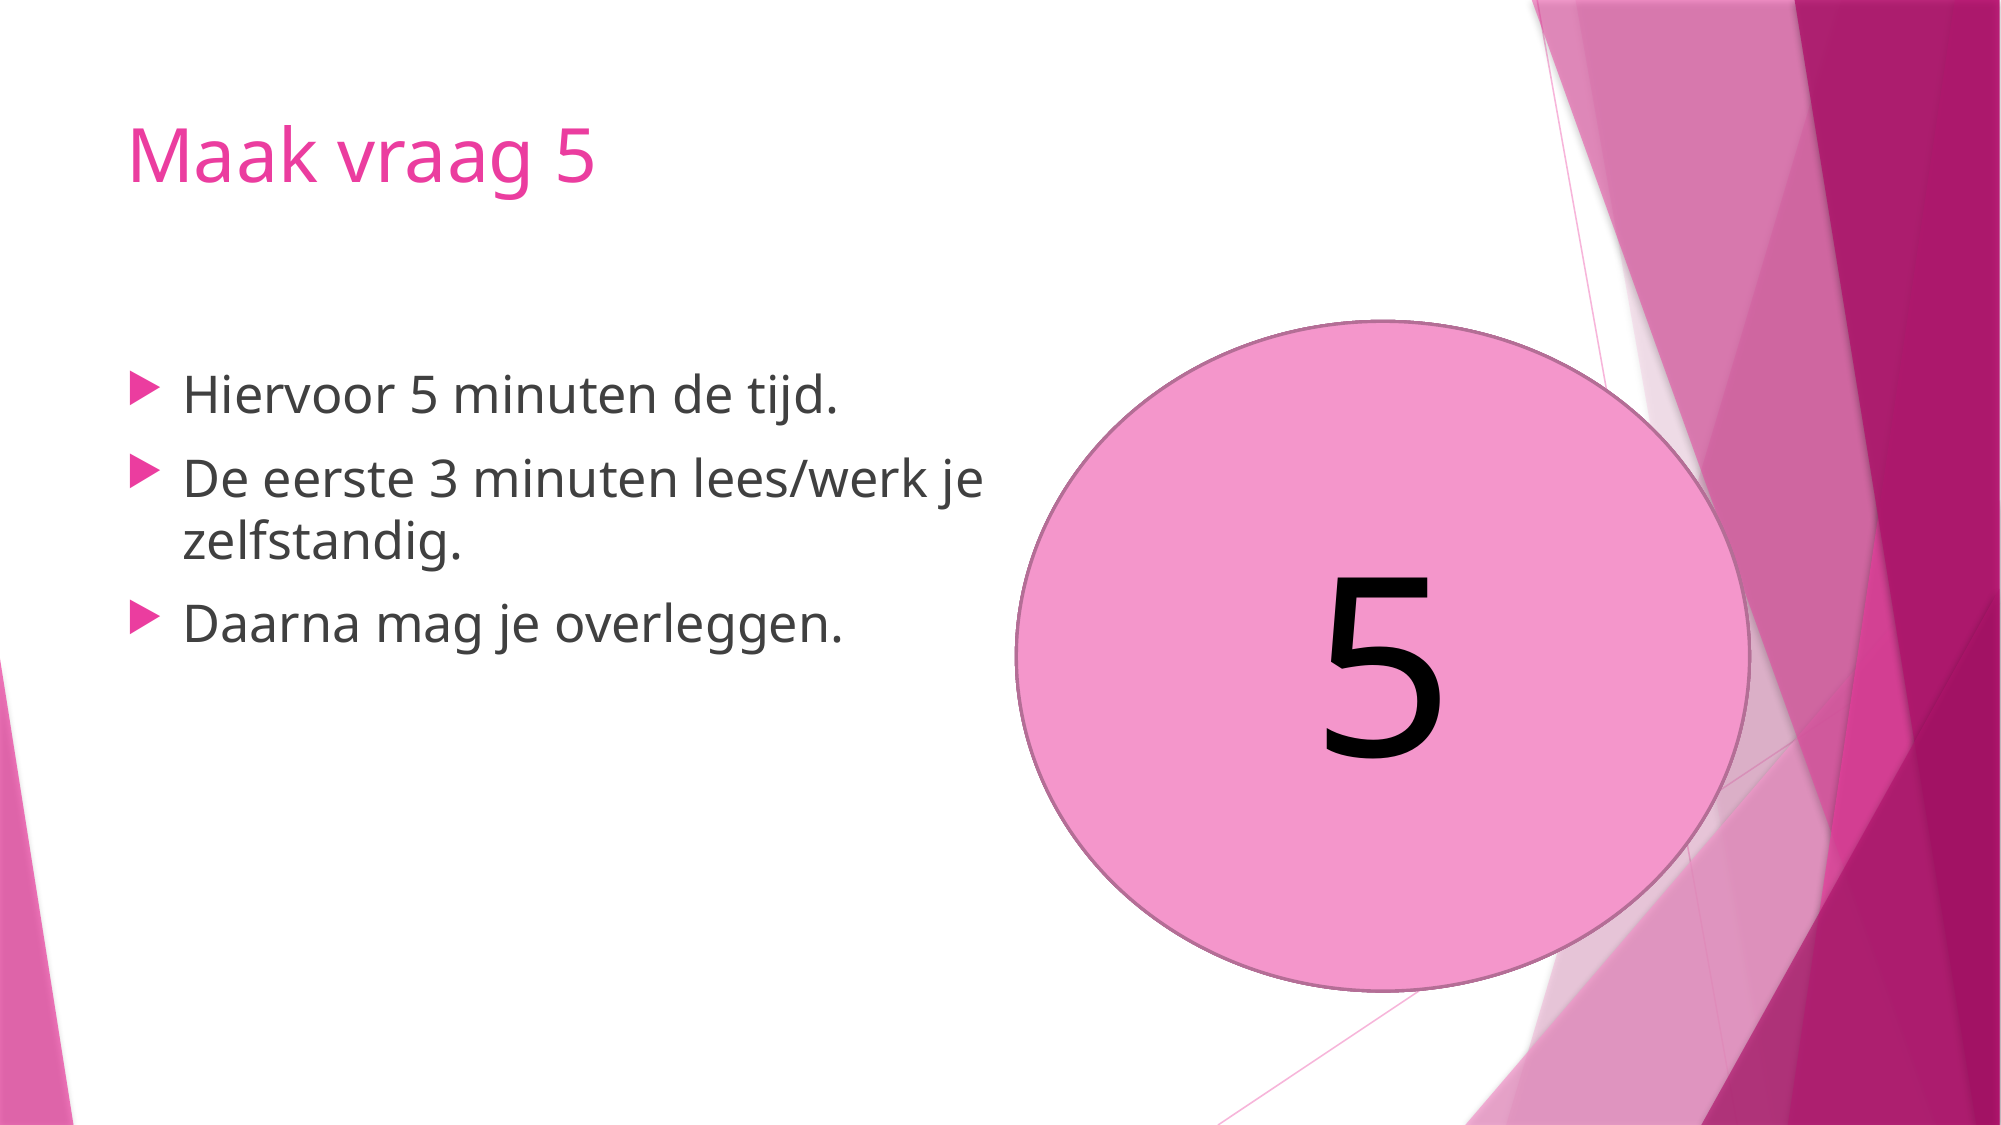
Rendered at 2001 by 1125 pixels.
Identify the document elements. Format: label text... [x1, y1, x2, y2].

list Hiervoor 5 minuten de tijd. De eerste 3 minuten lees/werk je zelfstandig. Daarna mag je overleggen. [111, 354, 1046, 992]
title Maak vraag 5 [111, 99, 1522, 317]
text_box 5 [1014, 319, 1752, 993]
